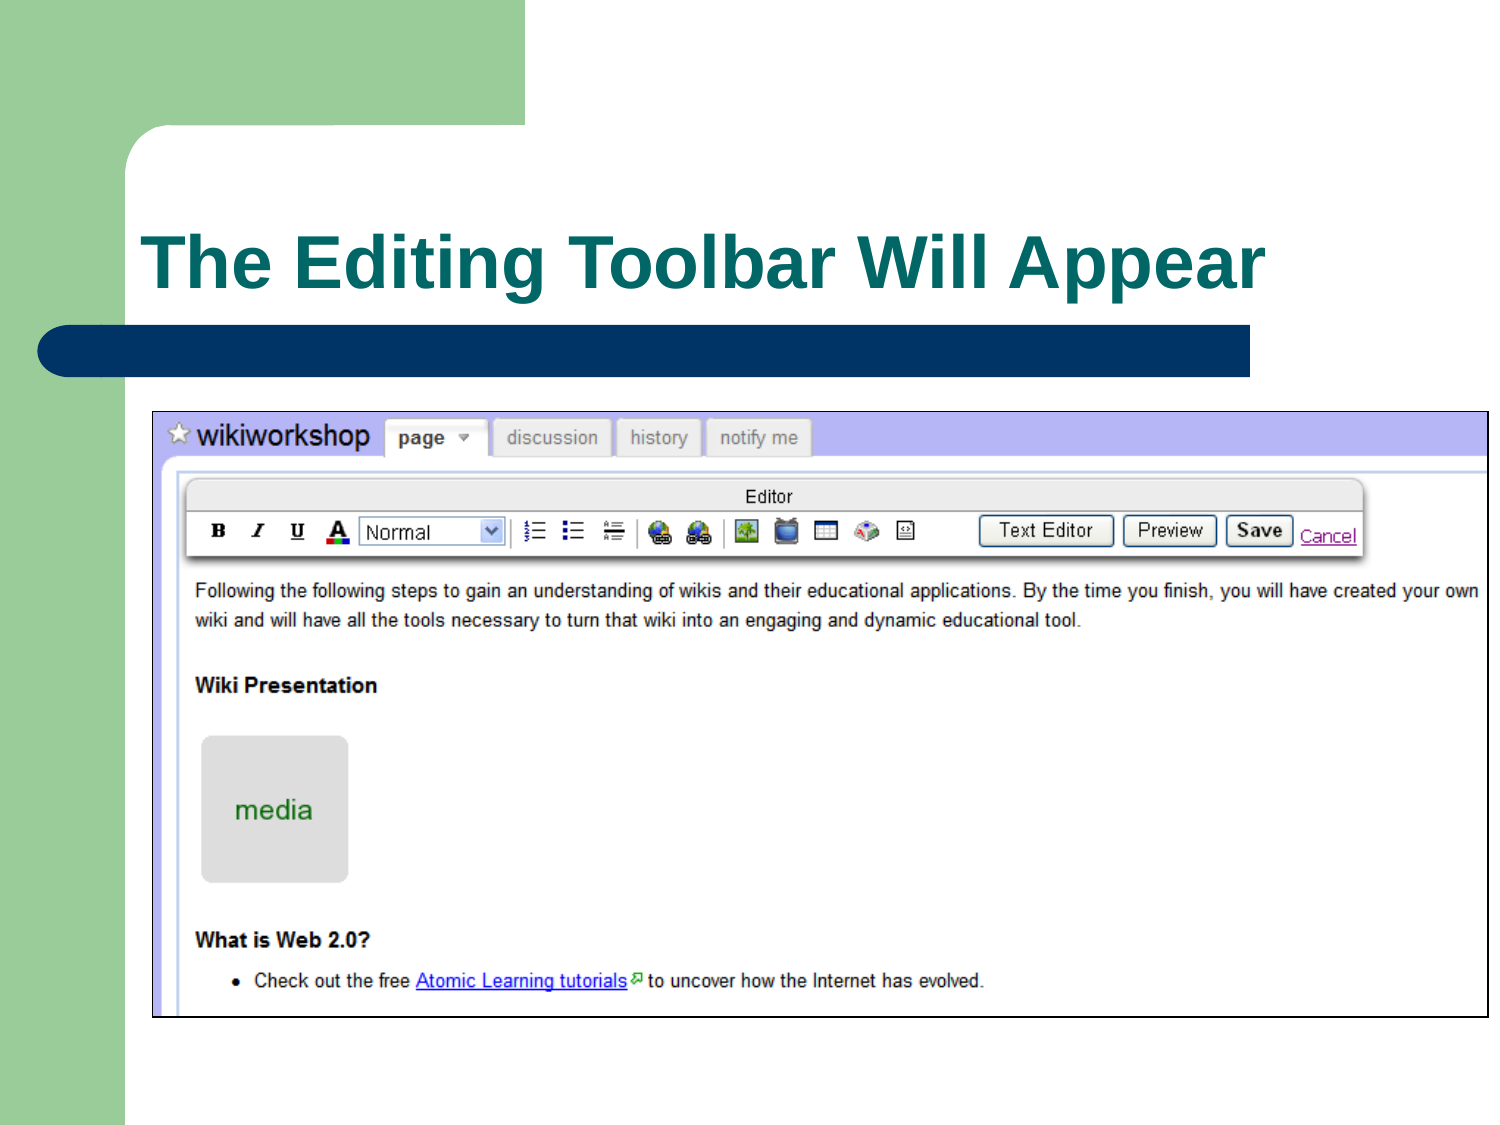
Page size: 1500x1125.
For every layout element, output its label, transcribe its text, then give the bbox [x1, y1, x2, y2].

title The Editing Toolbar Will Appear [124, 124, 1426, 313]
picture [153, 412, 1488, 1017]
